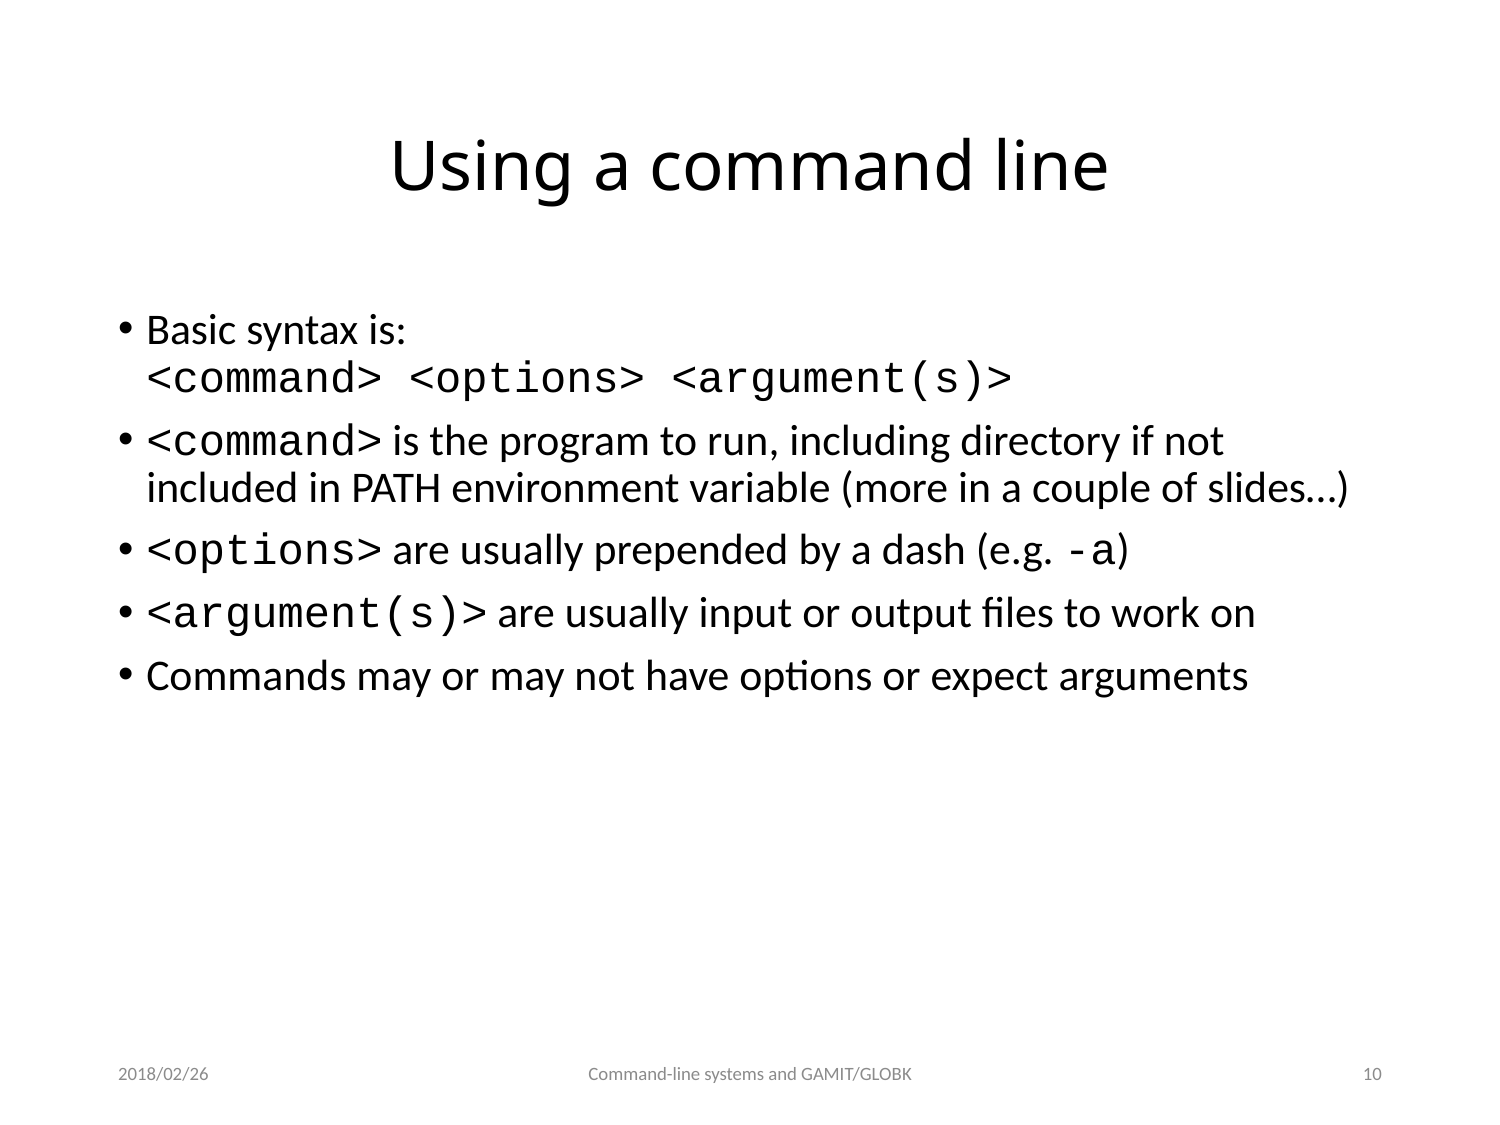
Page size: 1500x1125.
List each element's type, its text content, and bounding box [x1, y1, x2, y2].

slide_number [103, 1042, 441, 1103]
list Basic syntax is: <command> <options> <argument(s)> <command> is the program to run, including directory if not included in PATH environment variable (more in a couple of slides…) <options> are usually prepended by a dash (e.g. -a) <argument(s)> are usually input or output files to work on Commands may or may not have options or expect arguments [103, 299, 1397, 1014]
title Using a command line [103, 59, 1397, 278]
footer Command-line systems and GAMIT/GLOBK [496, 1042, 1004, 1103]
slide_number 9 [1059, 1042, 1397, 1103]
